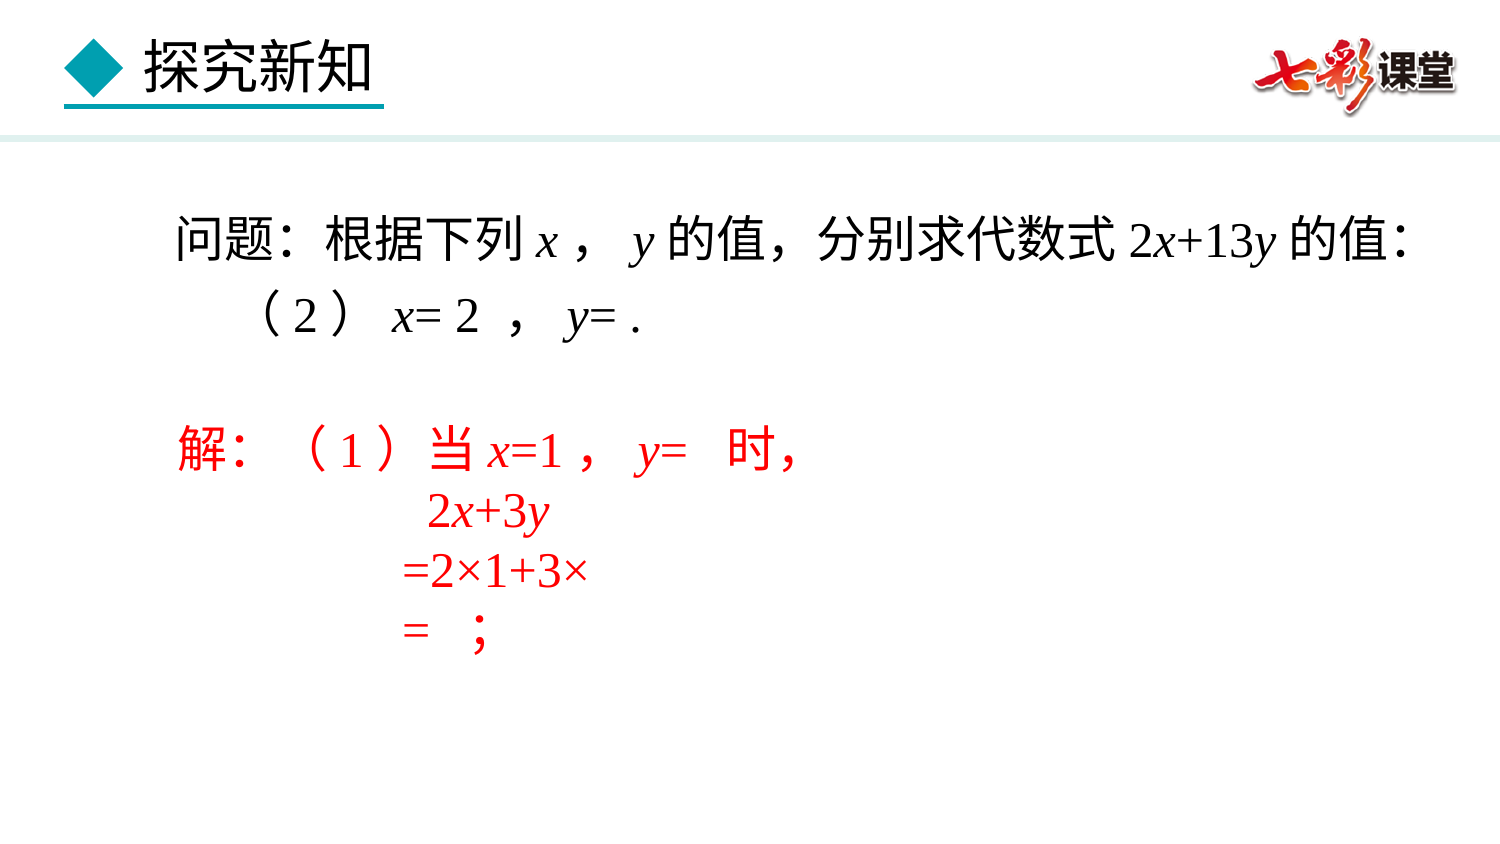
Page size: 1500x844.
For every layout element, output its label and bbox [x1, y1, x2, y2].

picture [1249, 32, 1461, 118]
